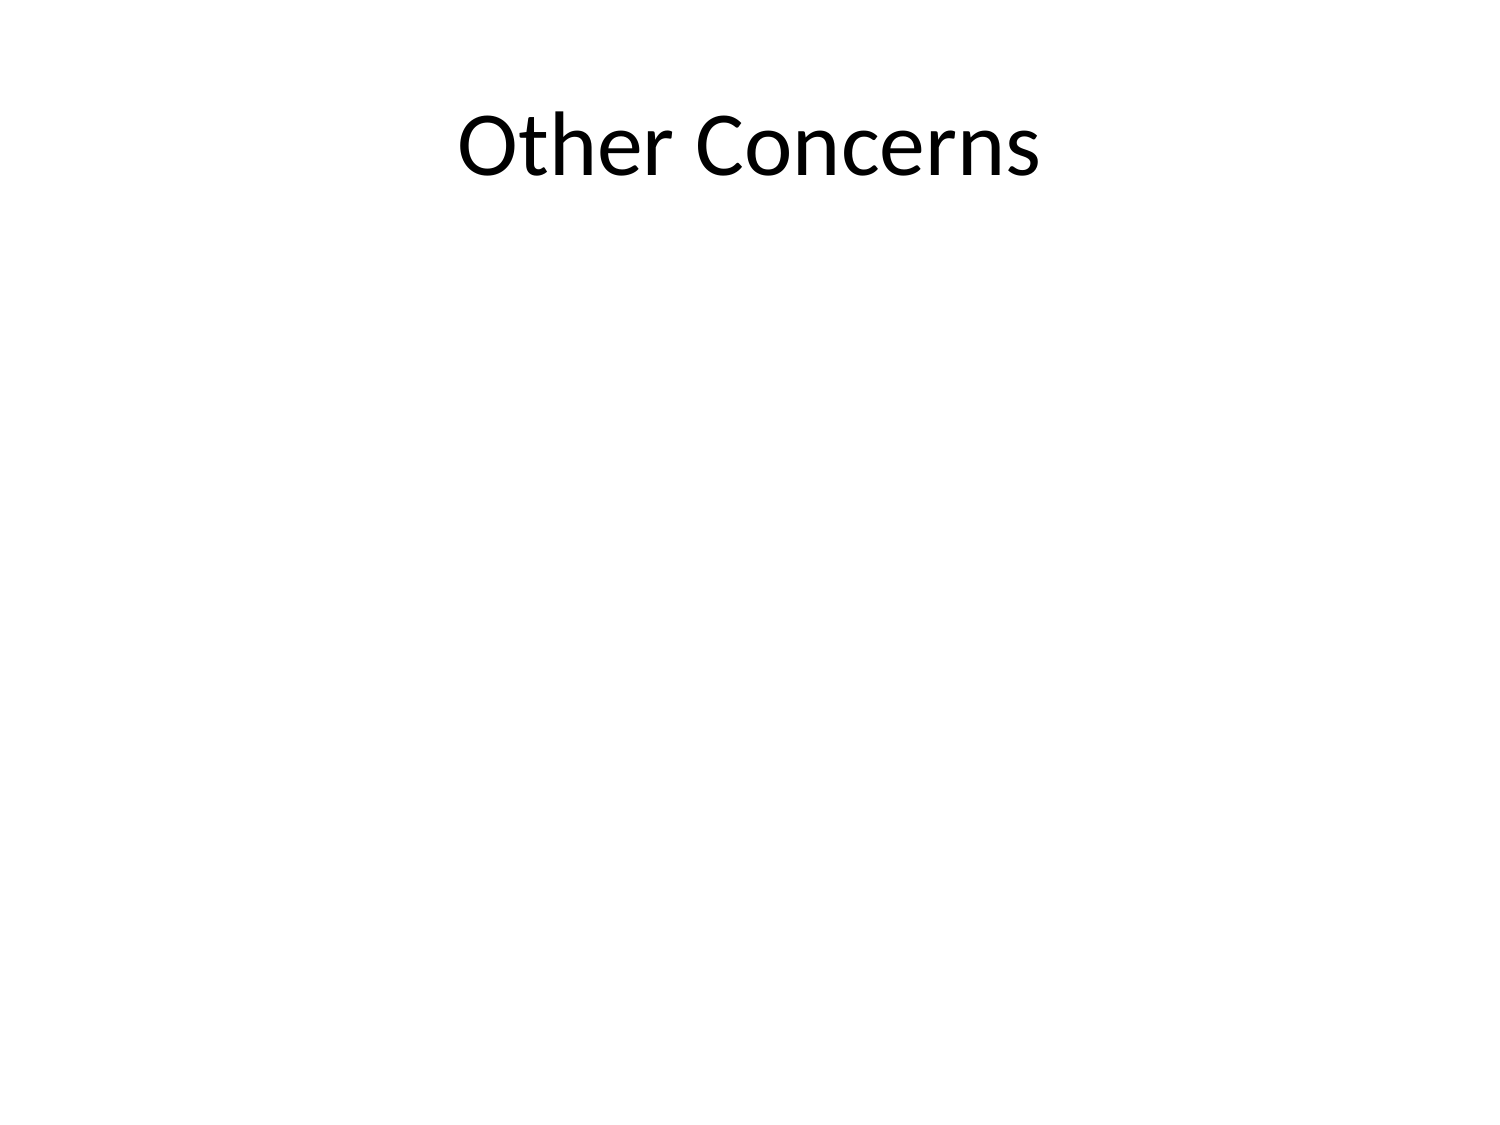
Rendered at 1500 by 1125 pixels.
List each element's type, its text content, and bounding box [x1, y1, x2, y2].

title Other Concerns [75, 45, 1425, 233]
